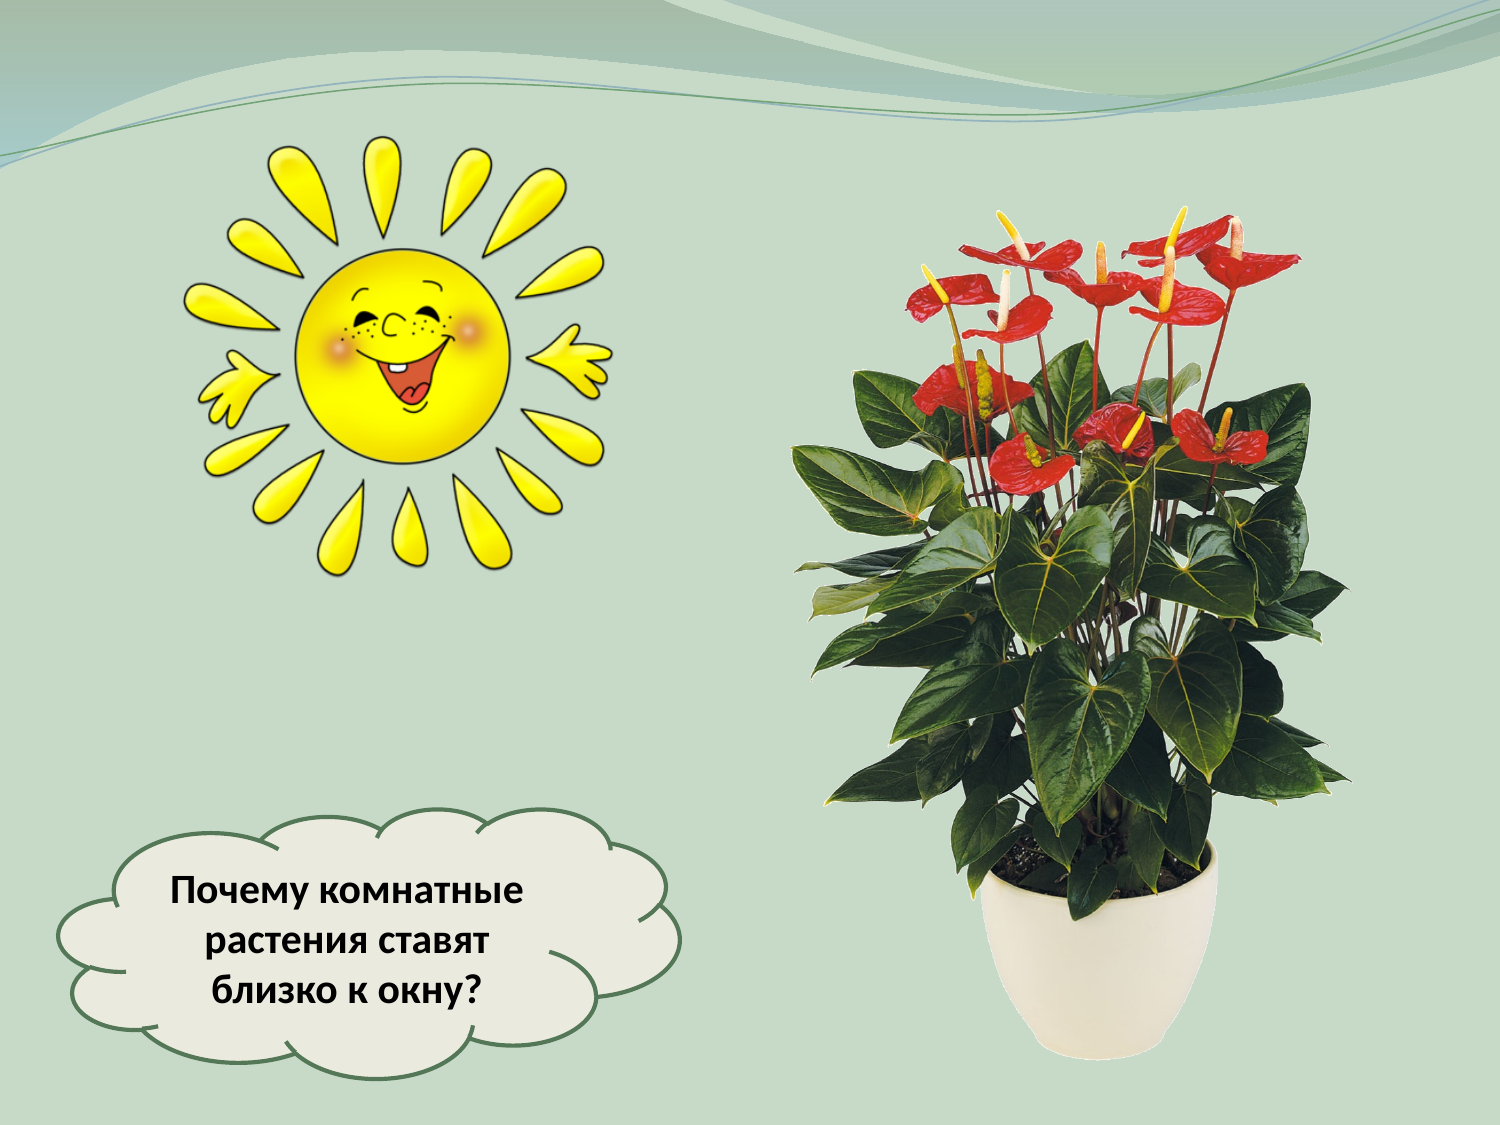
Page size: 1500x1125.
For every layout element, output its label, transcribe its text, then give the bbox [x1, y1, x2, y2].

text_box Почему комнатные растения ставят близко к окну? [55, 807, 682, 1082]
picture [702, 175, 1500, 1095]
picture [175, 128, 633, 587]
